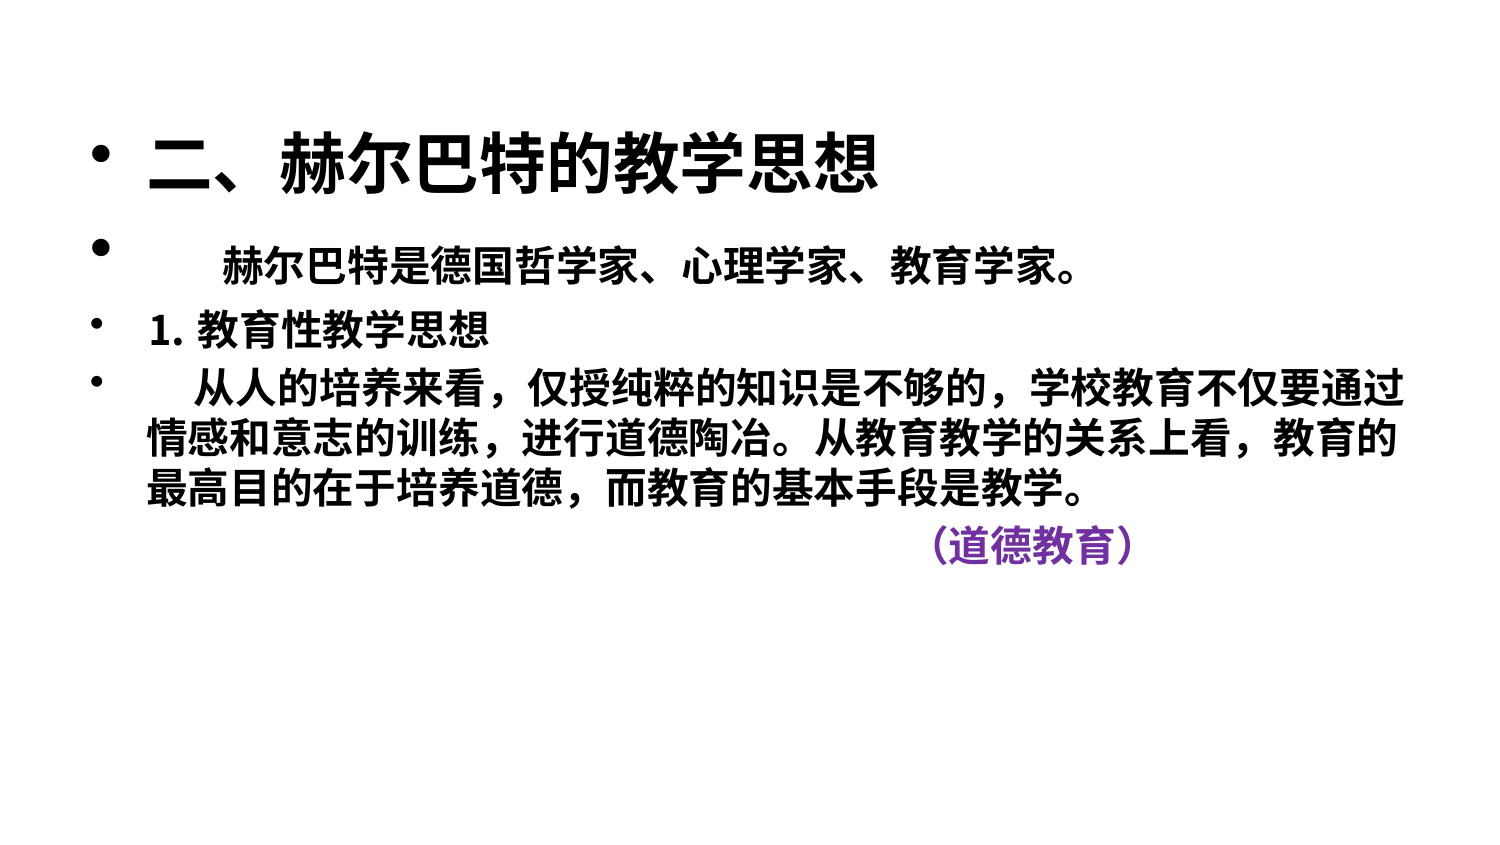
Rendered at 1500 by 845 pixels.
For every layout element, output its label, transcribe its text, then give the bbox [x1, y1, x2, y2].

list 二、赫尔巴特的教学思想 赫尔巴特是德国哲学家、心理学家、教育学家。 ⒈教育性教学思想 从人的培养来看，仅授纯粹的知识是不够的，学校教育不仅要通过情感和意志的训练，进行道德陶冶。从教育教学的关系上看，教育的最高目的在于培养道德，而教育的基本手段是教学。 （道德教育） [74, 114, 1426, 672]
